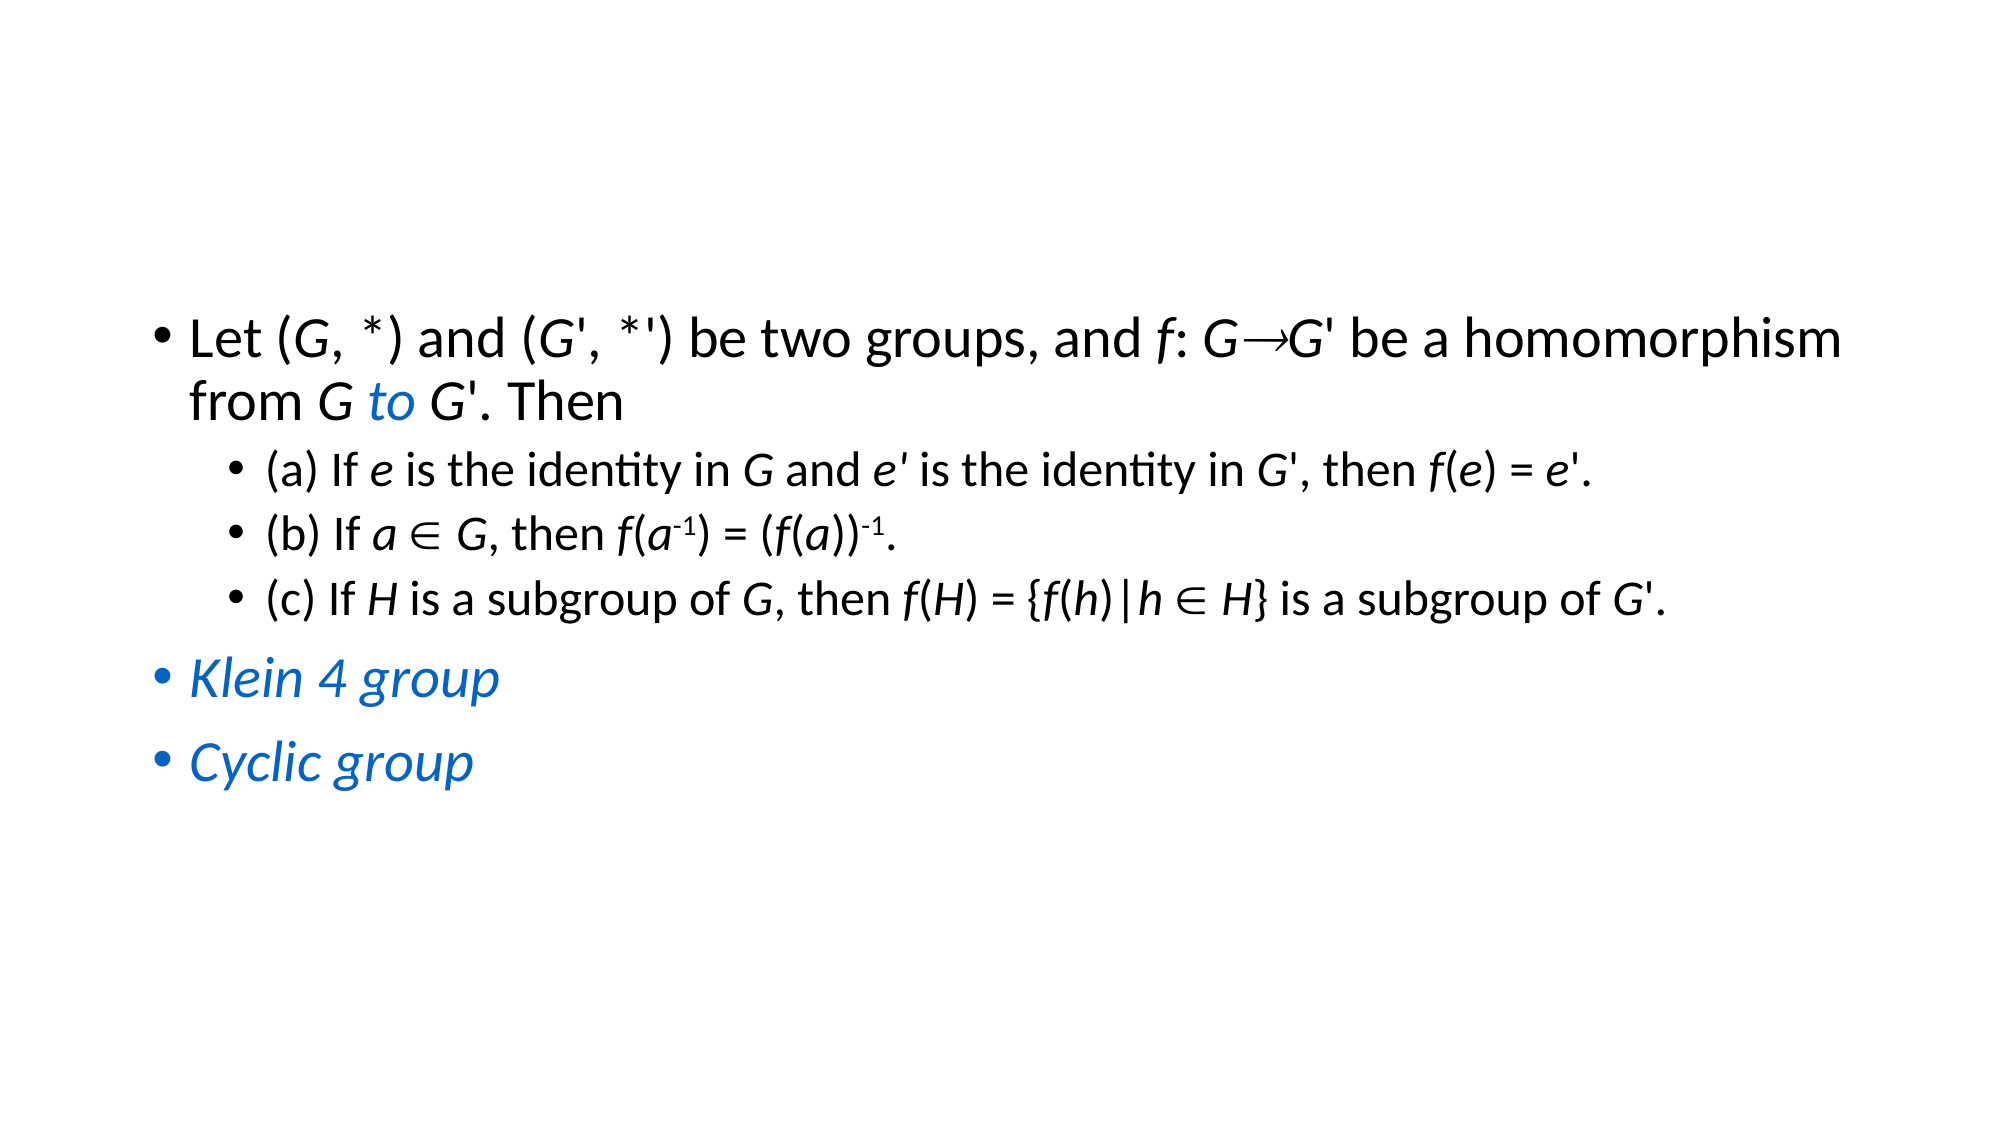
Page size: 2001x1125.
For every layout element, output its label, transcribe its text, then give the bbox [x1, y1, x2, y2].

list Let (G, *) and (G', *') be two groups, and f: GG' be a homomorphism from G to G'. Then (a) If e is the identity in G and e' is the identity in G', then f(e) = e'. (b) If a  G, then f(a-1) = (f(a))-1. (c) If H is a subgroup of G, then f(H) = {f(h)|h  H} is a subgroup of G'. Klein 4 group Cyclic group [137, 299, 1863, 1014]
